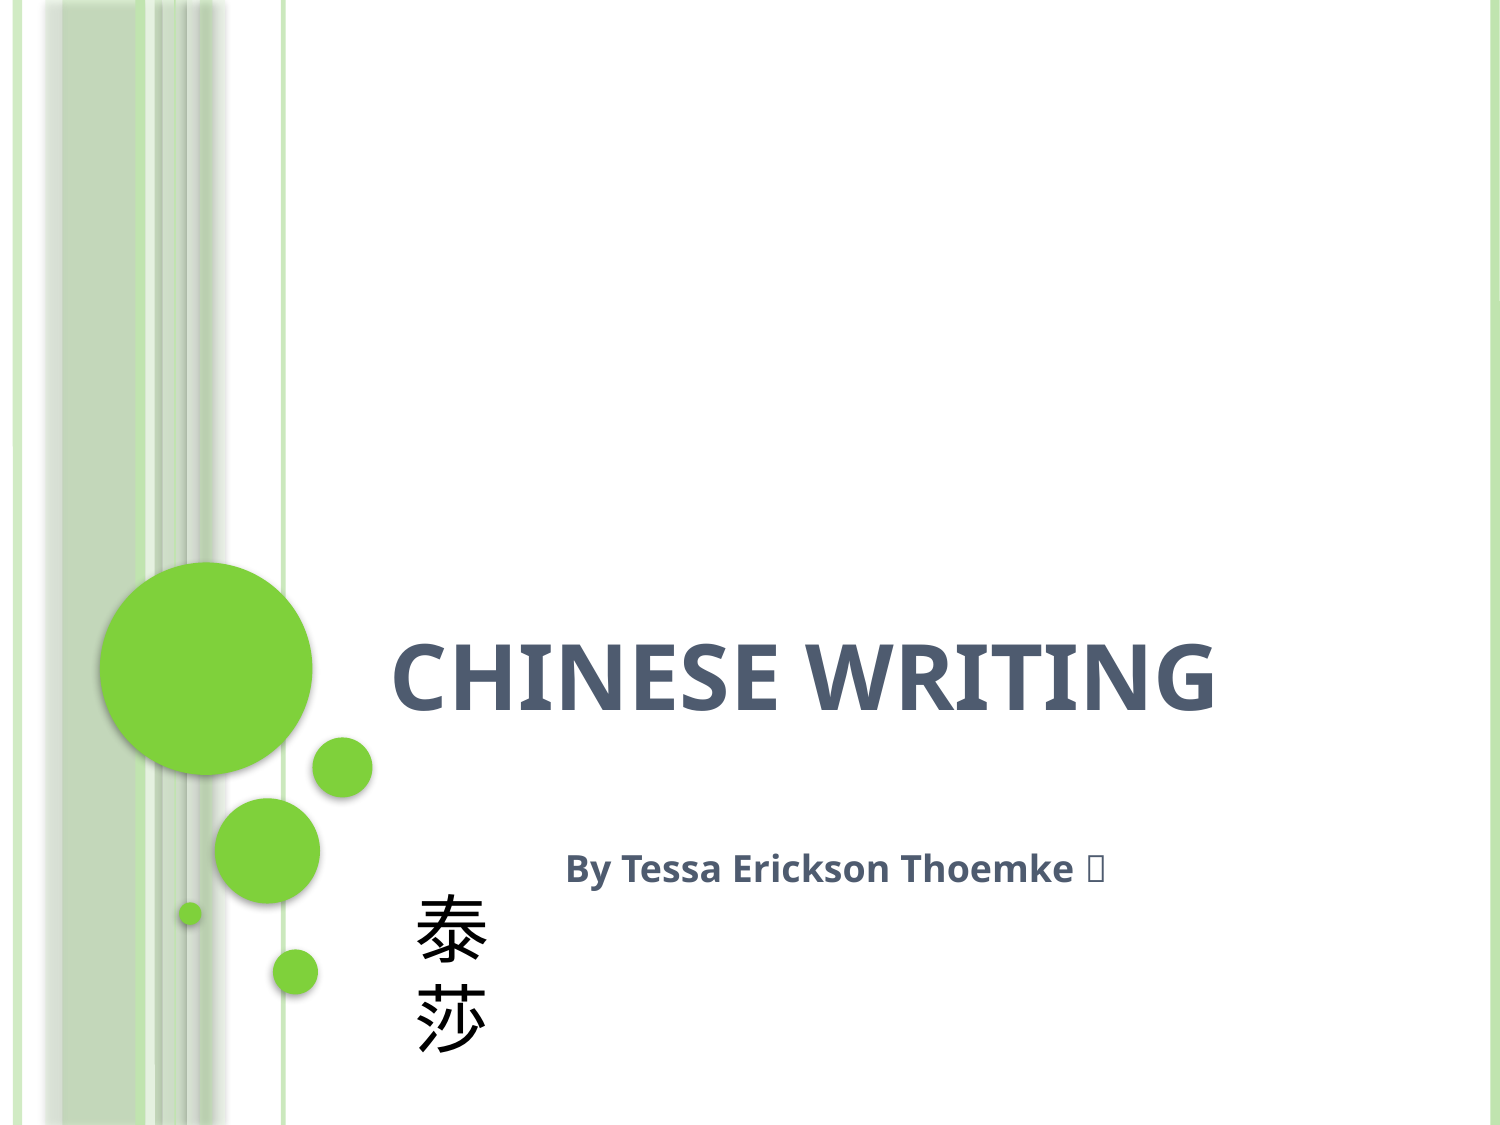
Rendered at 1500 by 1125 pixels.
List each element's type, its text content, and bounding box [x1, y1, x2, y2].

text_box 泰莎 [399, 874, 525, 1070]
title CHINESE WRITING [375, 425, 1388, 736]
subtitle By Tessa Erickson Thoemke  [549, 837, 1500, 1063]
